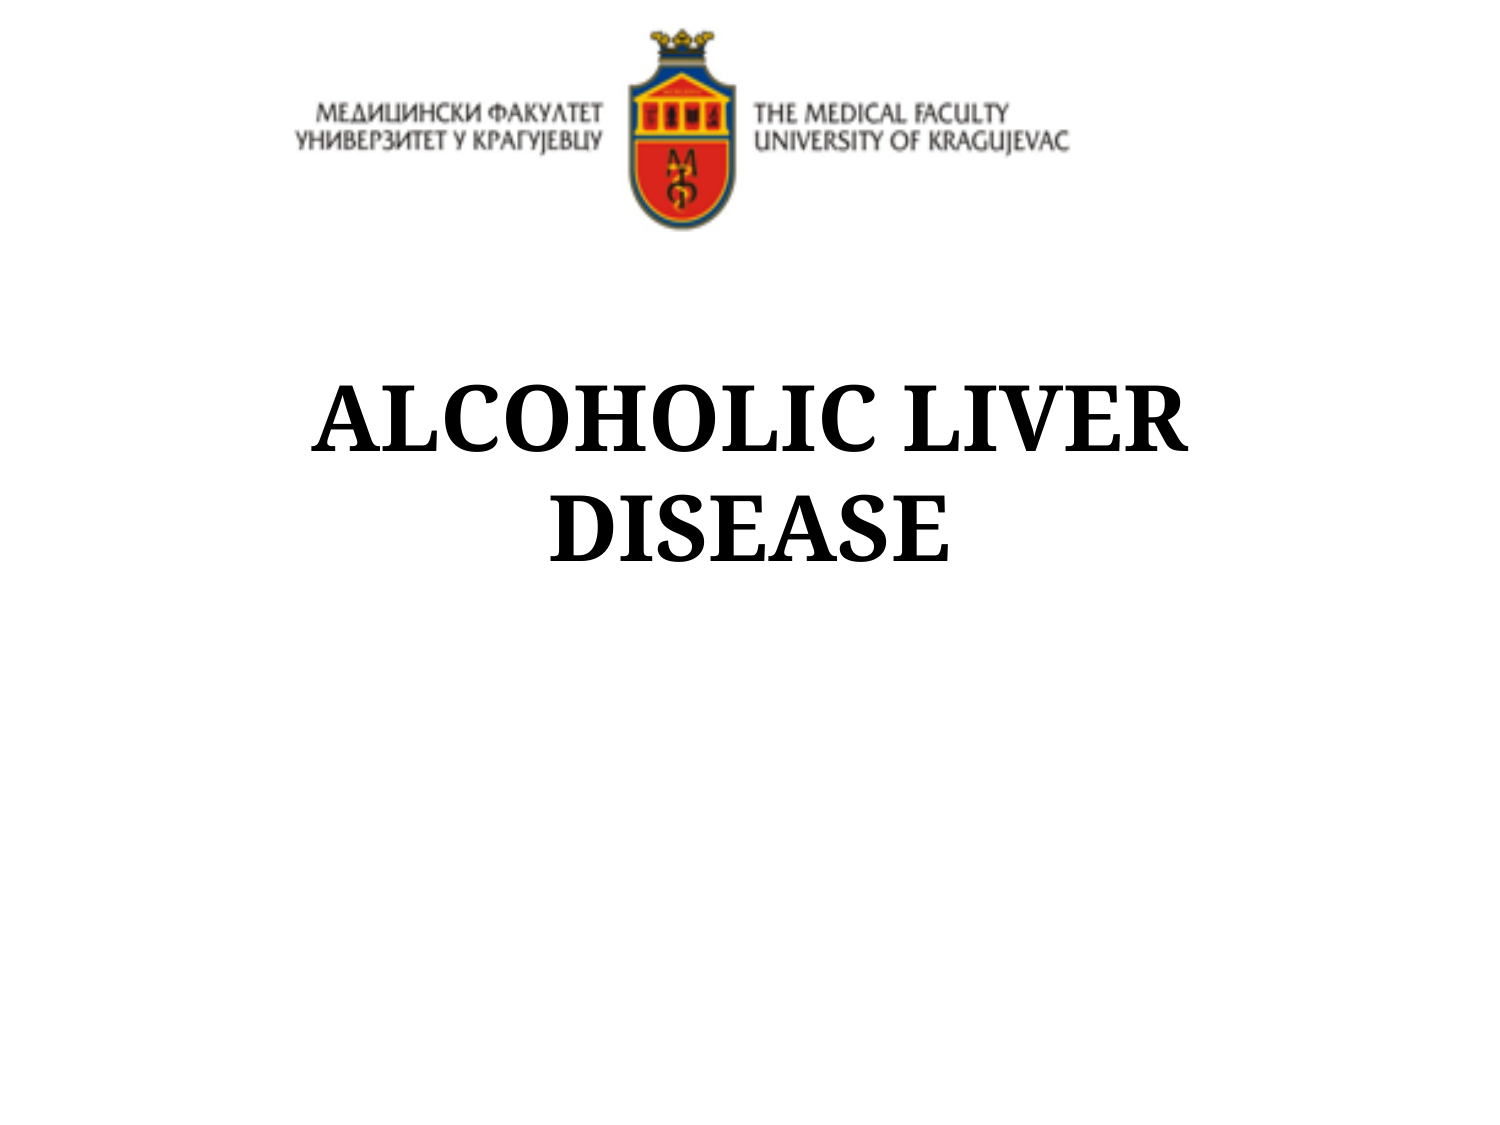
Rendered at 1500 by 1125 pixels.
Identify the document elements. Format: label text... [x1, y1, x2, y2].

picture [143, 24, 1284, 263]
title ALCOHOLIC LIVER DISEASE [112, 349, 1388, 591]
